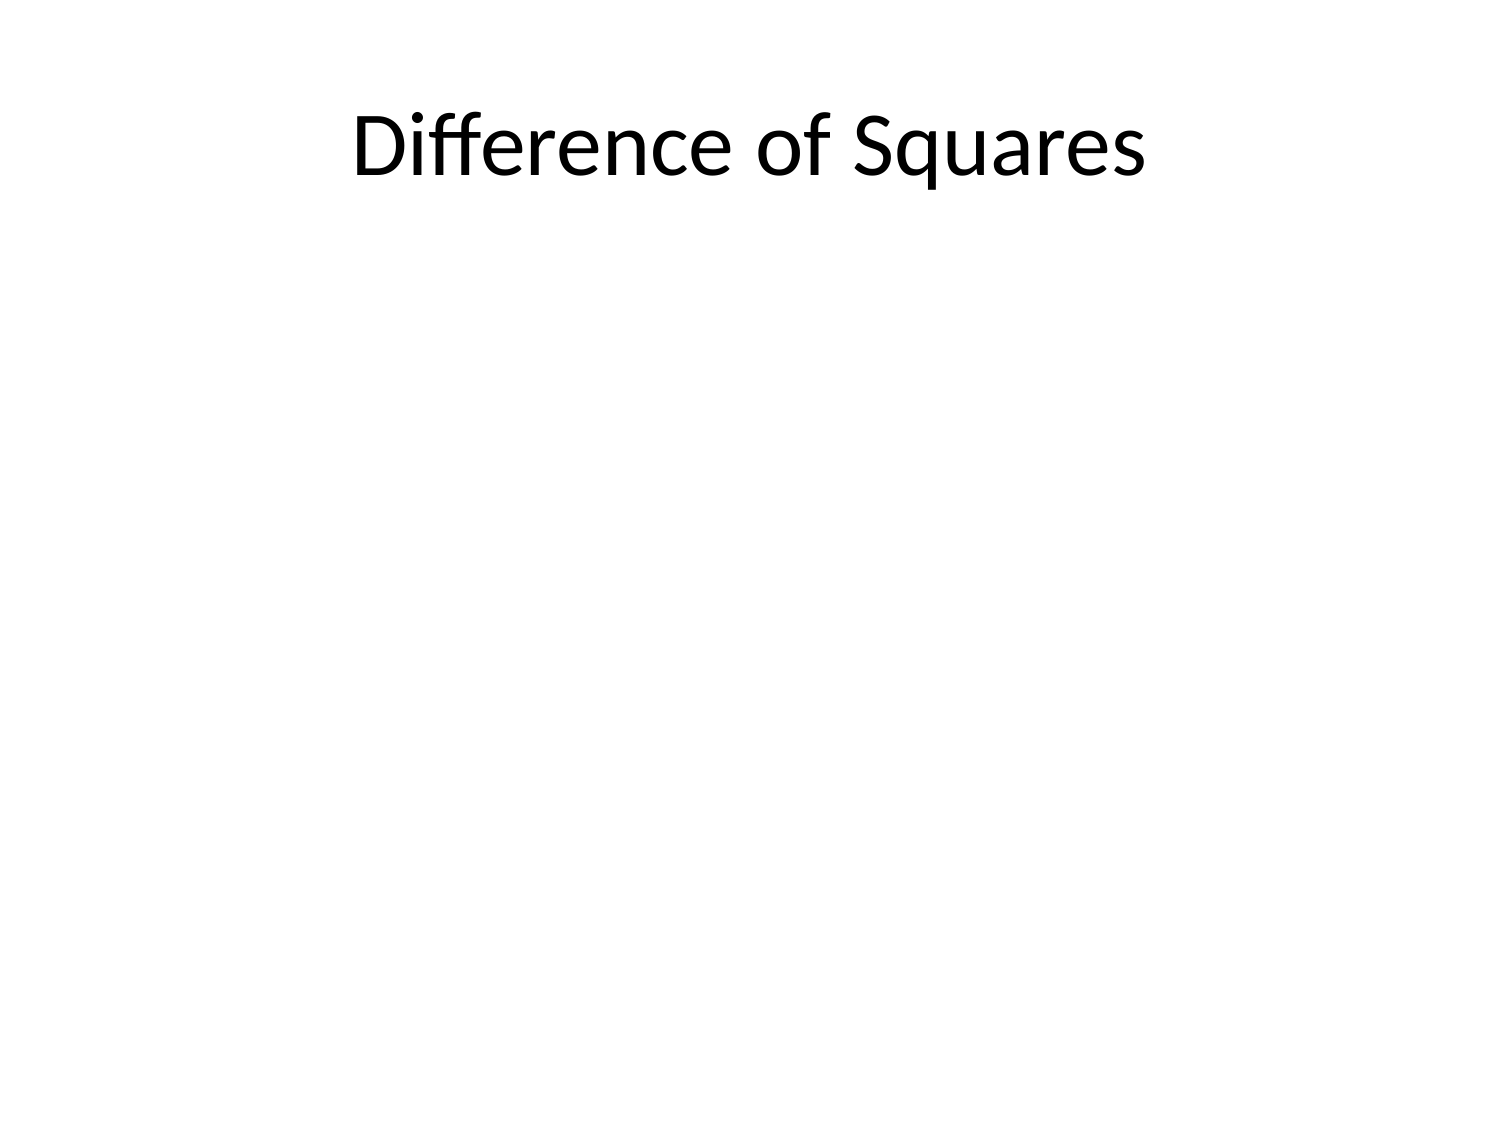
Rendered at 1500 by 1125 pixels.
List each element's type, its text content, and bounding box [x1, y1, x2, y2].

title Difference of Squares [75, 45, 1425, 233]
